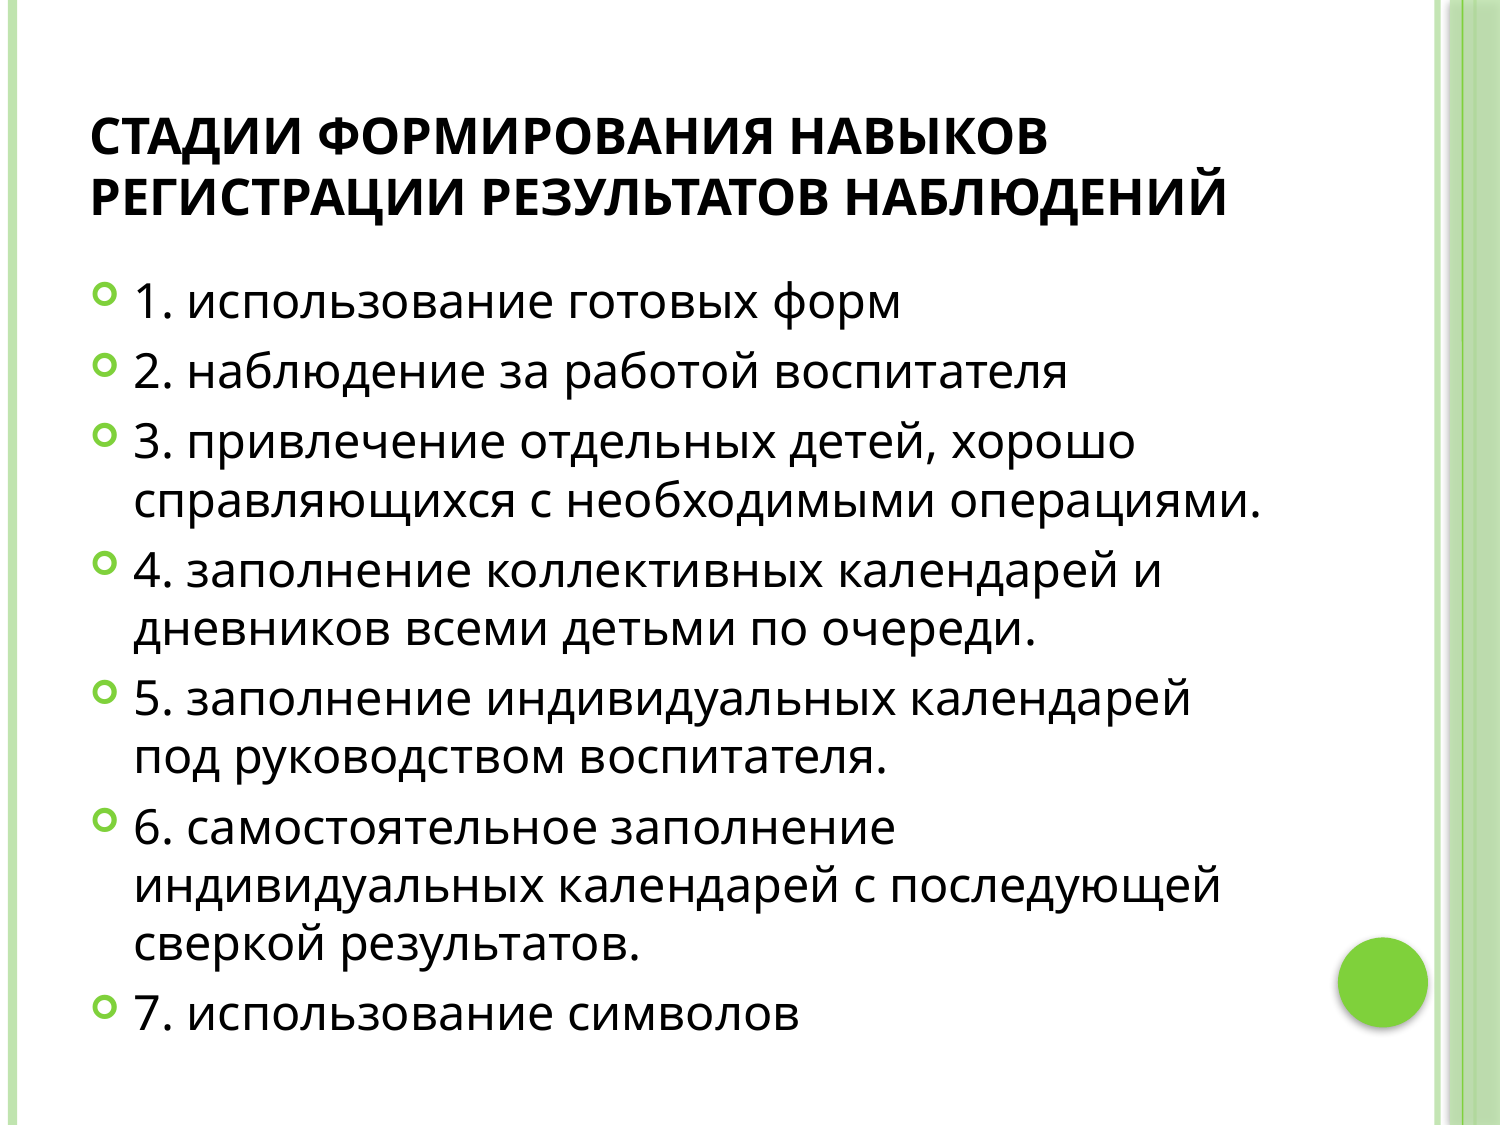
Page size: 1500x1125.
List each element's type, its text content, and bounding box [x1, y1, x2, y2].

list 1. использование готовых форм 2. наблюдение за работой воспитателя 3. привлечение отдельных детей, хорошо справляющихся с необходимыми операциями. 4. заполнение коллективных календарей и дневников всеми детьми по очереди. 5. заполнение индивидуальных календарей под руководством воспитателя. 6. самостоятельное заполнение индивидуальных календарей с последующей сверкой результатов. 7. использование символов [75, 262, 1300, 1062]
title Стадии формирования навыков регистрации результатов наблюдений [75, 45, 1300, 233]
